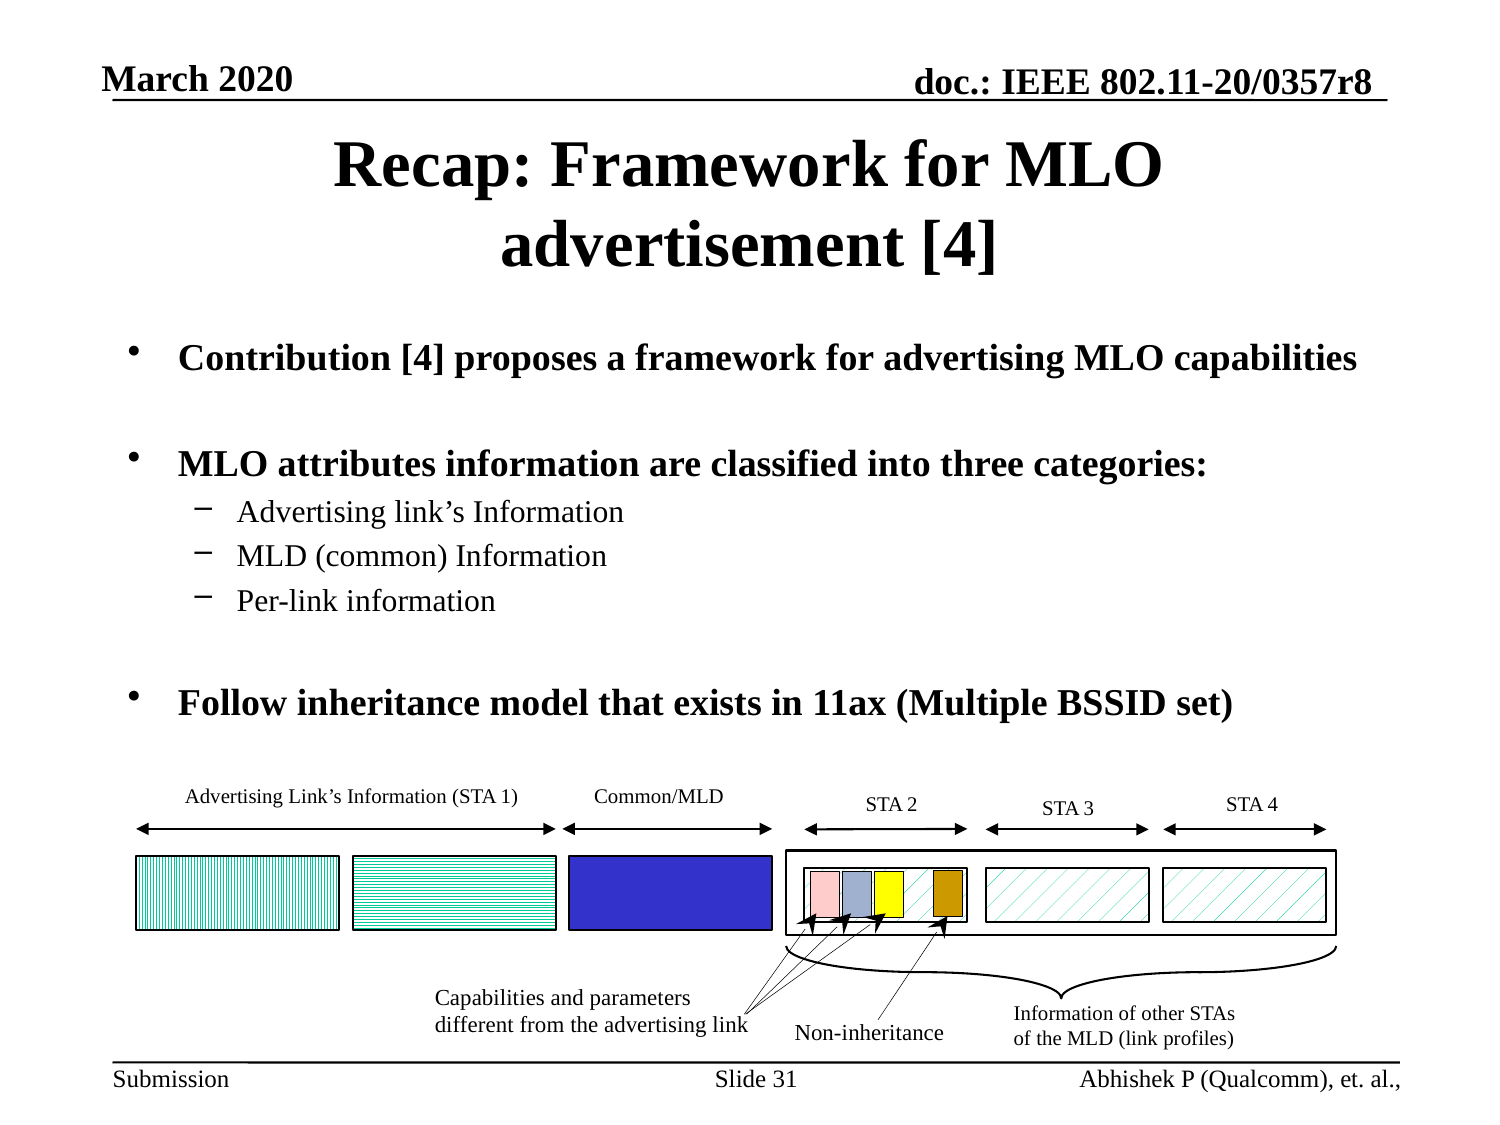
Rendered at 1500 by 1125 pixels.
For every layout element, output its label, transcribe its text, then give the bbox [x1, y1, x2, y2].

title Recap: Framework for MLO advertisement [4] [112, 112, 1388, 288]
footer Abhishek P (Qualcomm), et. al., [949, 1061, 1402, 1093]
slide_number Slide 31 [712, 1067, 801, 1093]
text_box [135, 775, 1337, 1059]
list Contribution [4] proposes a framework for advertising MLO capabilities MLO attributes information are classified into three categories: Advertising link’s Information MLD (common) Information Per-link information Follow inheritance model that exists in 11ax (Multiple BSSID set) [112, 324, 1388, 769]
